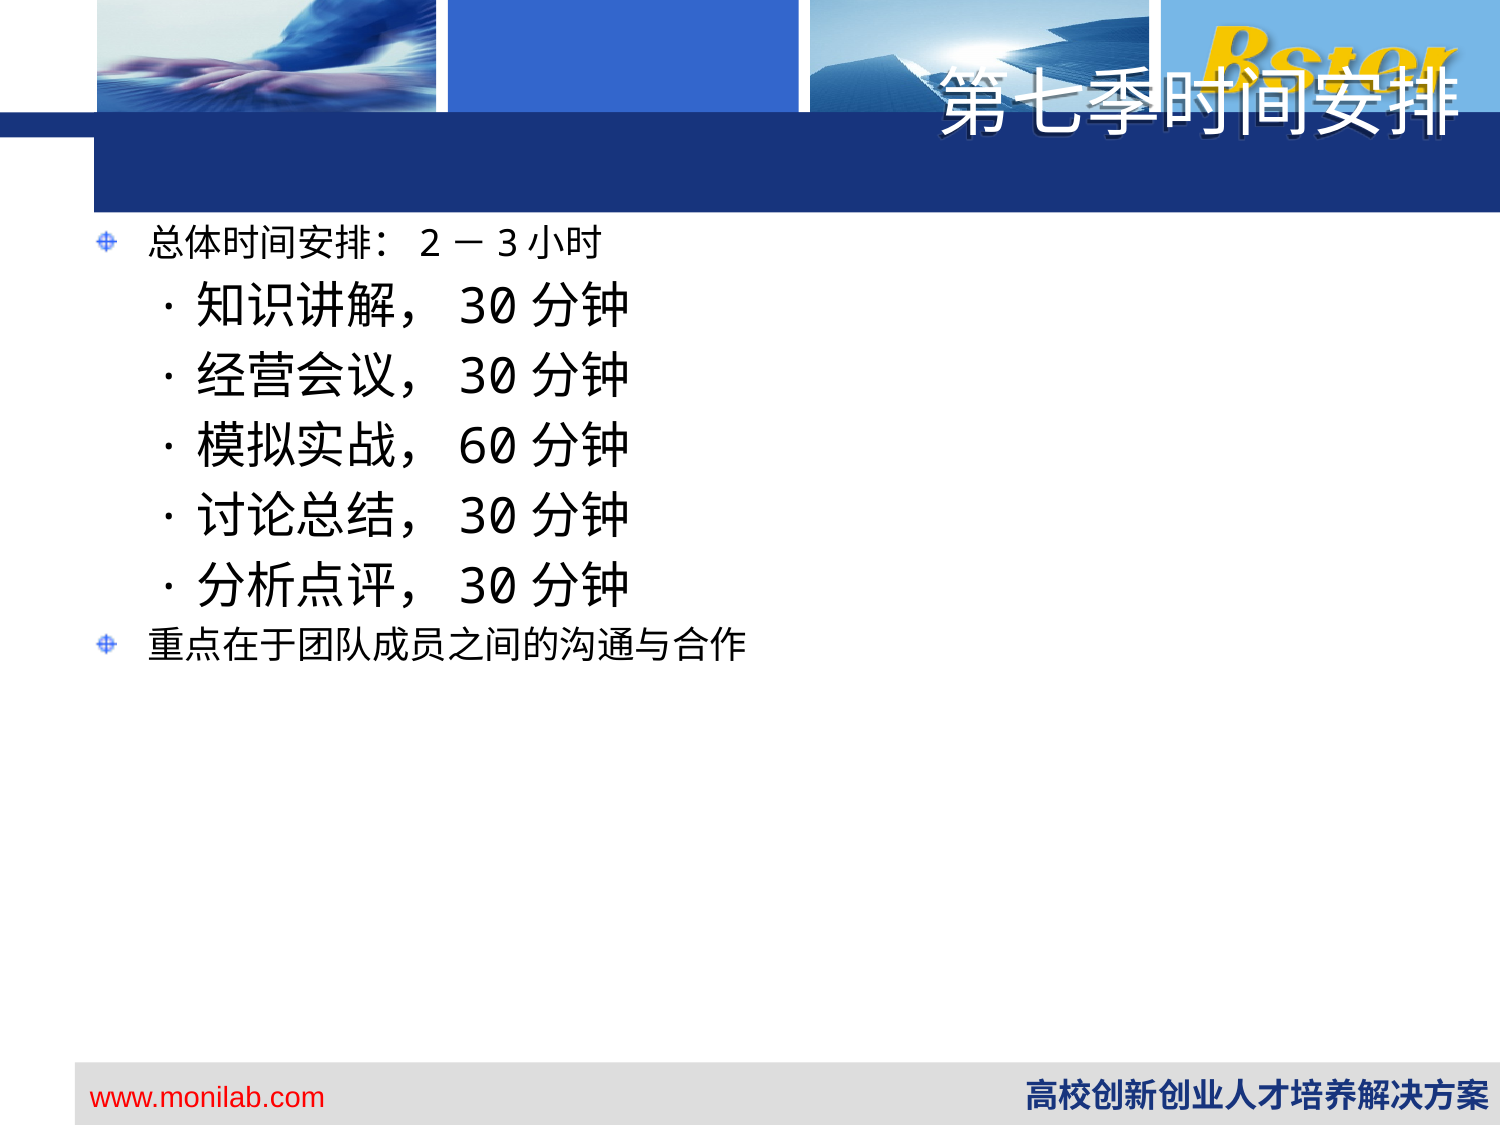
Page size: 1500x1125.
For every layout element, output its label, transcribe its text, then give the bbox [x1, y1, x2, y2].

picture [90, 227, 117, 255]
text_box 第七季时间安排 [351, 50, 1477, 150]
text_box 总体时间安排：2－3小时 ·知识讲解，30分钟 ·经营会议，30分钟 ·模拟实战，60分钟 ·讨论总结，30分钟 ·分析点评，30分钟 重点在于团队成员之间的沟通与合作 [64, 211, 1446, 870]
picture [810, 0, 1150, 50]
picture [90, 630, 117, 657]
picture [1199, 26, 1458, 50]
picture [97, 0, 437, 112]
